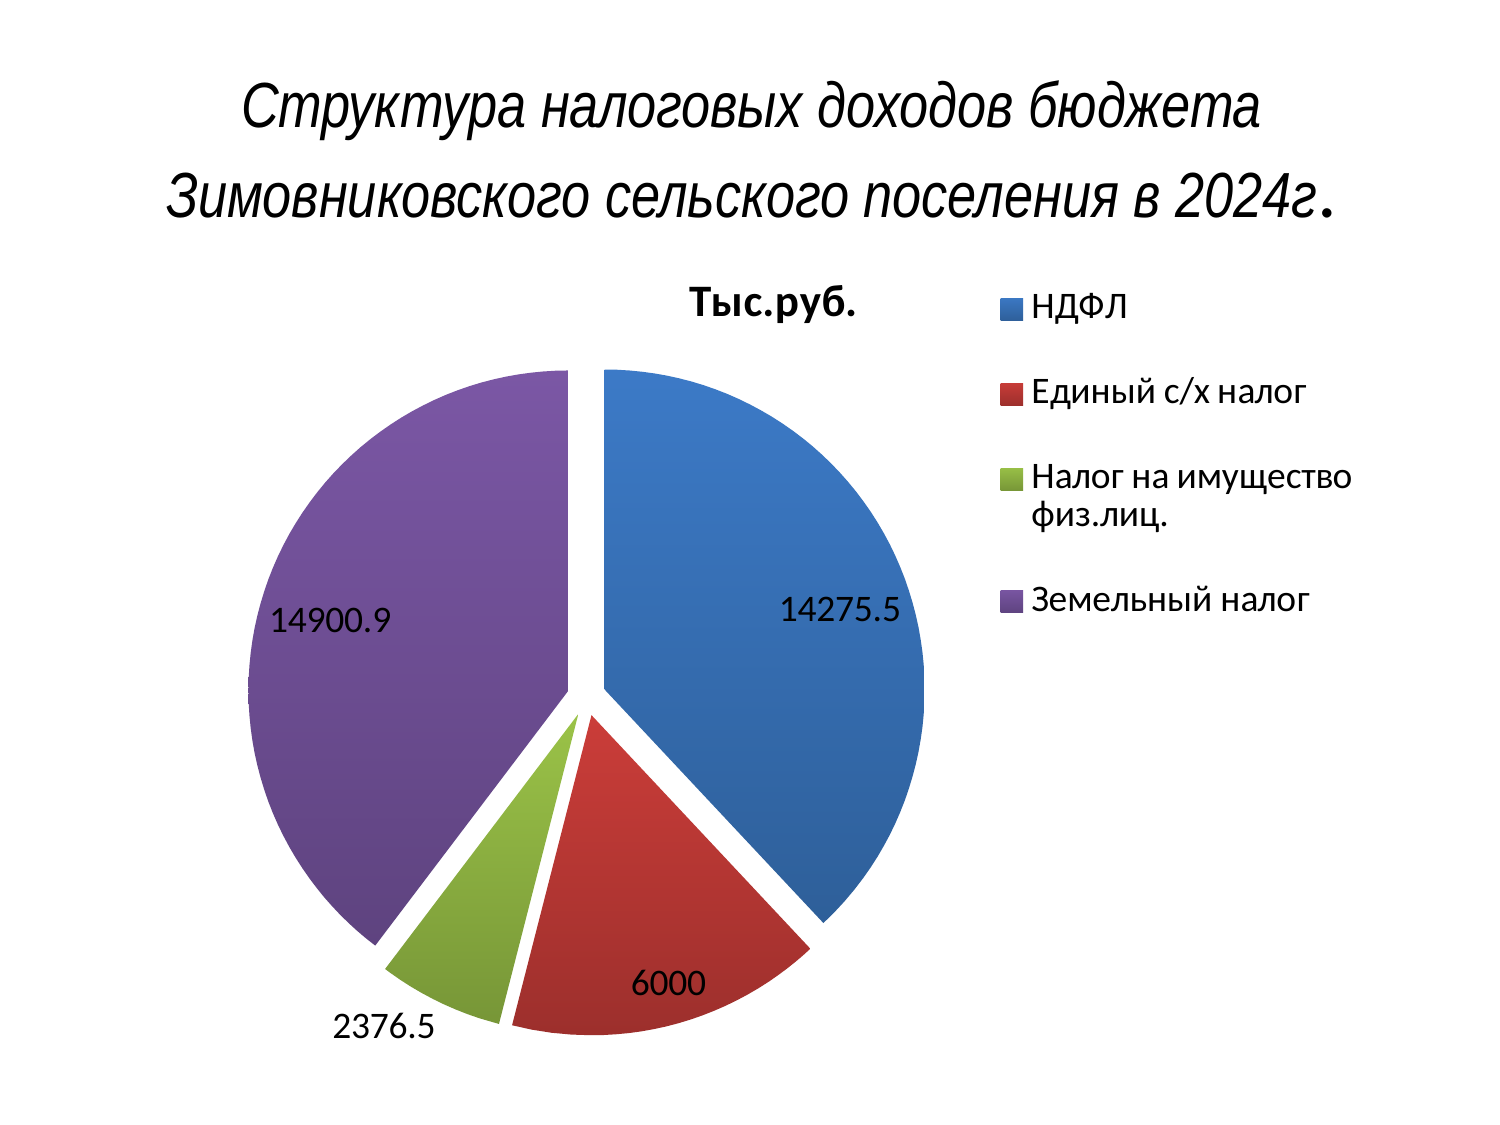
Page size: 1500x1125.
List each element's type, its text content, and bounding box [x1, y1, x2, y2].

title Структура налоговых доходов бюджета Зимовниковского сельского поселения в 2024г. [76, 54, 1427, 243]
chart [88, 243, 1459, 1083]
